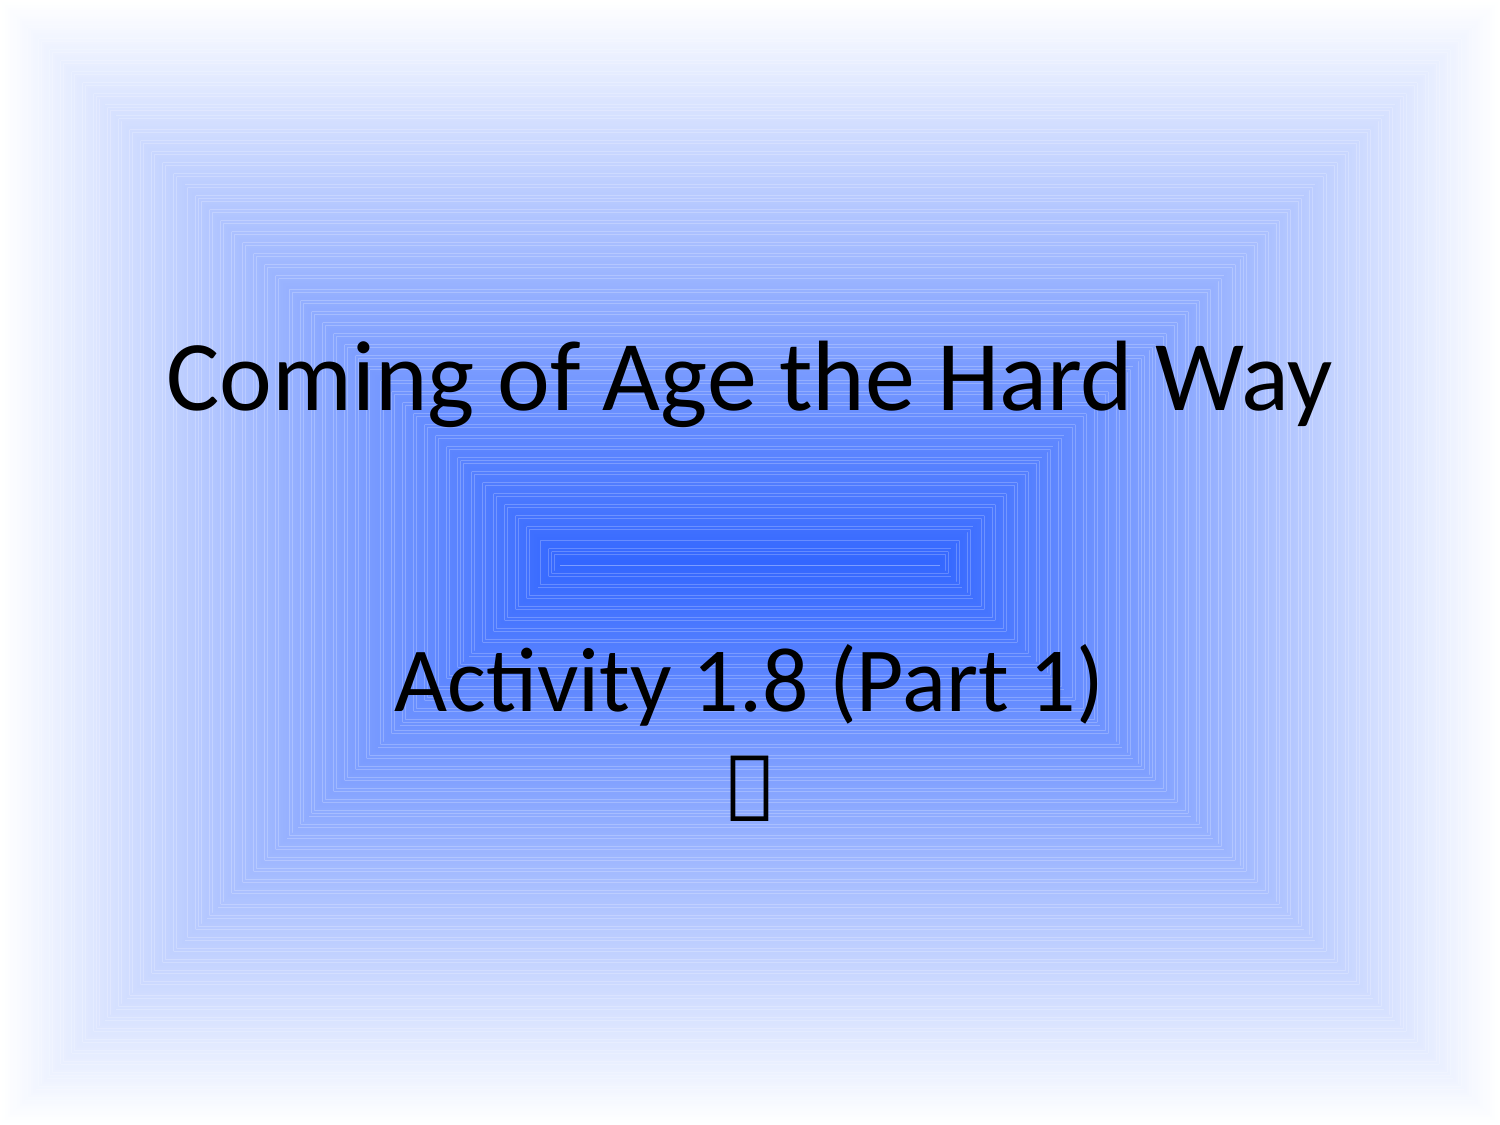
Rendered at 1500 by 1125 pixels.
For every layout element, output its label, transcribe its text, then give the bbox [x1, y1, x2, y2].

text_box Activity 1.8 (Part 1)  [112, 608, 1388, 850]
title Coming of Age the Hard Way [112, 249, 1388, 492]
